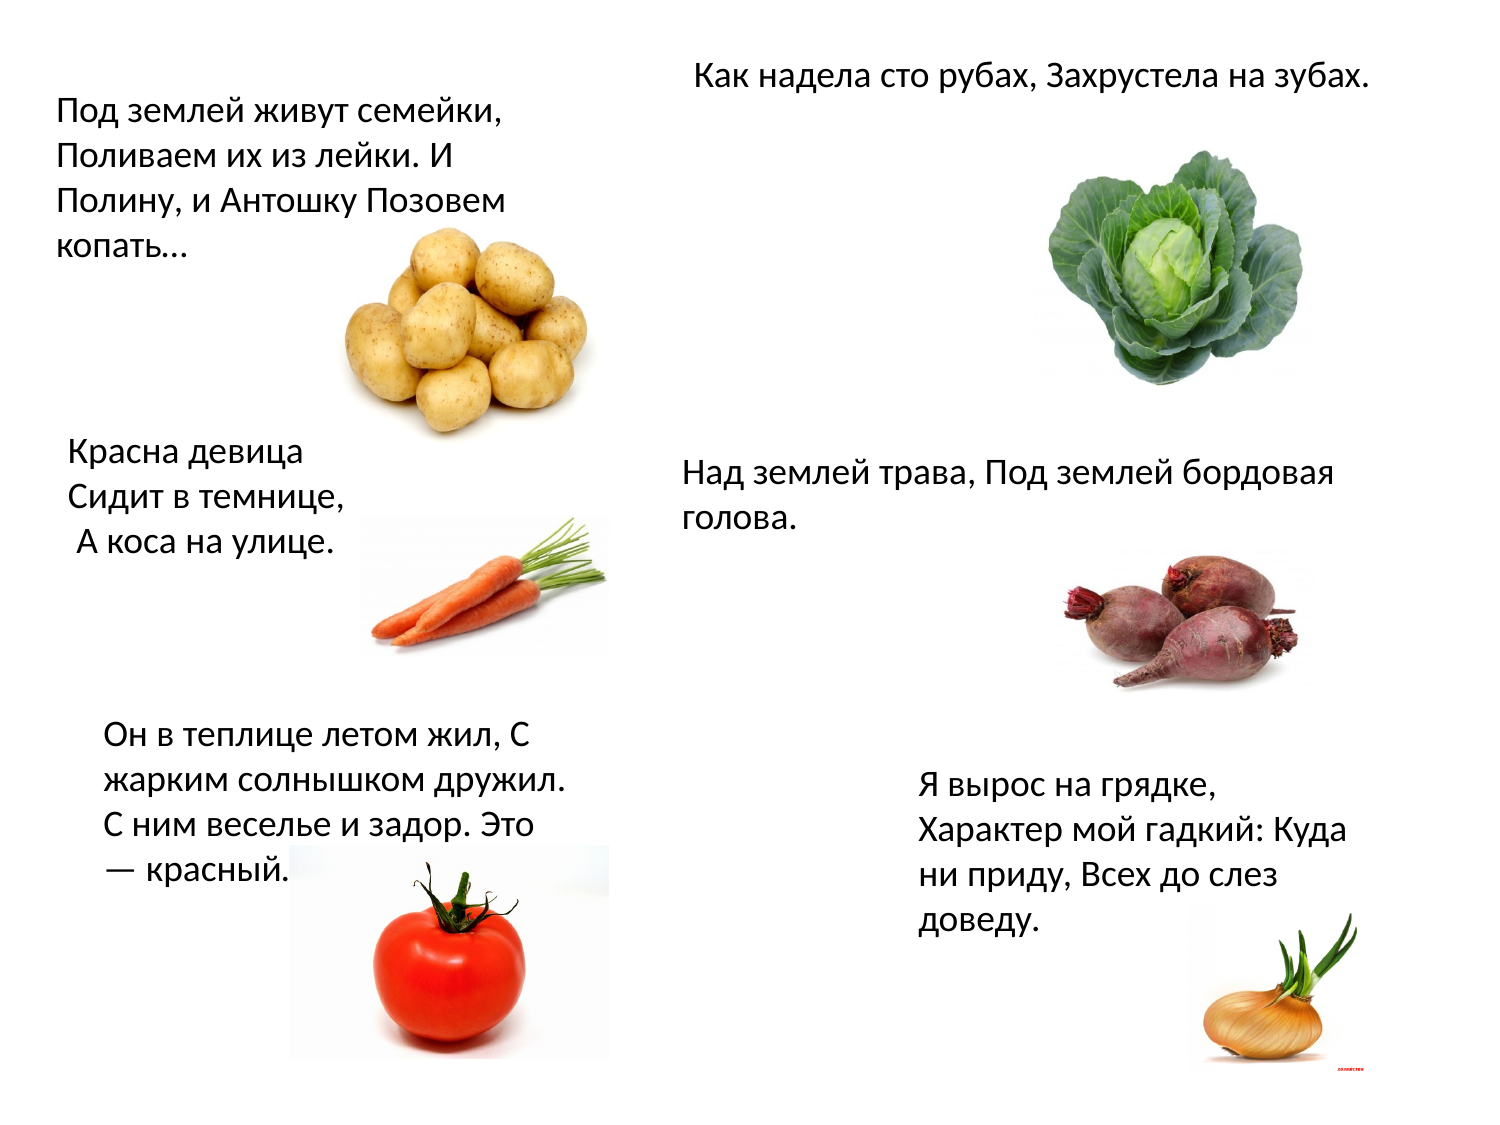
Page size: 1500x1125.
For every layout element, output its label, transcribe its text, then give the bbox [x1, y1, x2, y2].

text_box Под землей живут семейки, Поливаем их из лейки. И Полину, и Антошку Позовем копать… [41, 78, 585, 363]
text_box Я вырос на грядке, Характер мой гадкий: Куда ни приду, Всех до слез доведу. [903, 751, 1377, 991]
text_box Он в теплице летом жил, С жарким солнышком дружил. С ним веселье и задор. Это — красный… [88, 700, 585, 986]
text_box Красна девица Сидит в темнице, А коса на улице. [53, 418, 585, 569]
text_box Над землей трава, Под землей бордовая голова. [667, 349, 1418, 635]
picture [1045, 514, 1318, 729]
picture [289, 845, 609, 1059]
picture [359, 514, 609, 658]
picture [1033, 148, 1318, 386]
picture [336, 219, 597, 445]
text_box Как надела сто рубах, Захрустела на зубах. [679, 42, 1430, 193]
picture [1186, 904, 1365, 1071]
